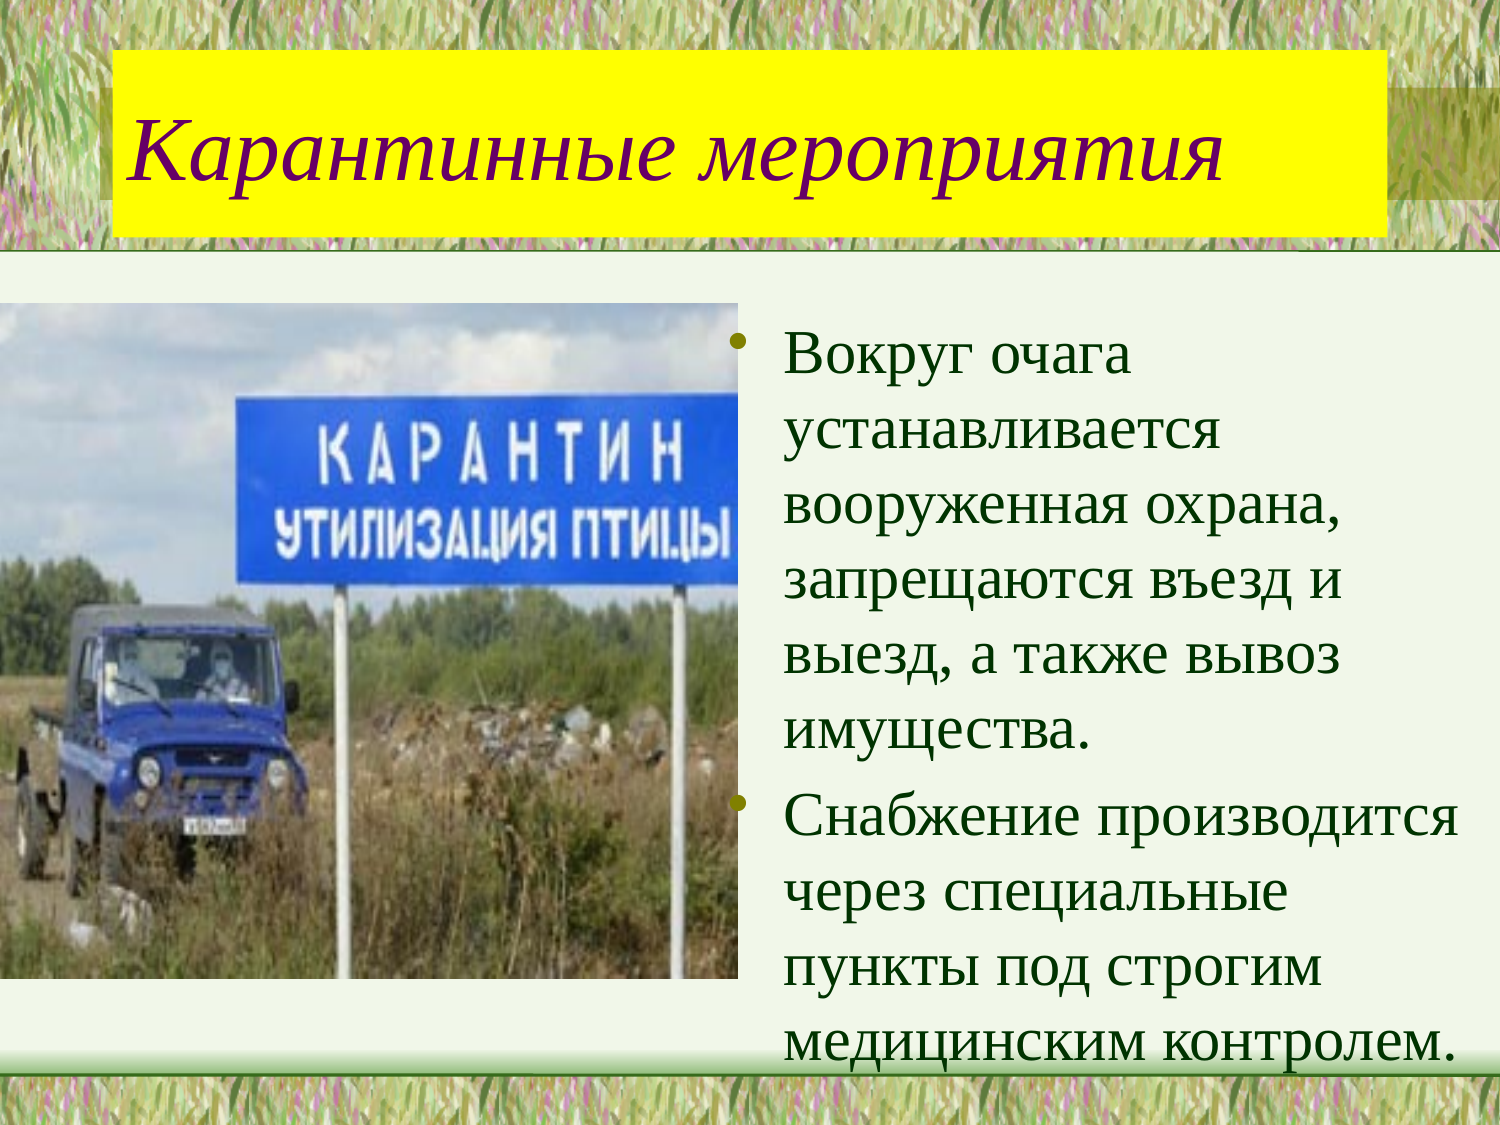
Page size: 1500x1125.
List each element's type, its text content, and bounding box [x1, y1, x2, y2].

title Карантинные мероприятия [112, 50, 1388, 238]
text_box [0, 303, 738, 979]
picture [0, 0, 1500, 250]
list Вокруг очага устанавливается вооруженная охрана, запрещаются въезд и выезд, а также вывоз имущества. Снабжение производится через специальные пункты под строгим медицинским контролем. [712, 303, 1500, 1063]
picture [0, 1077, 1500, 1125]
